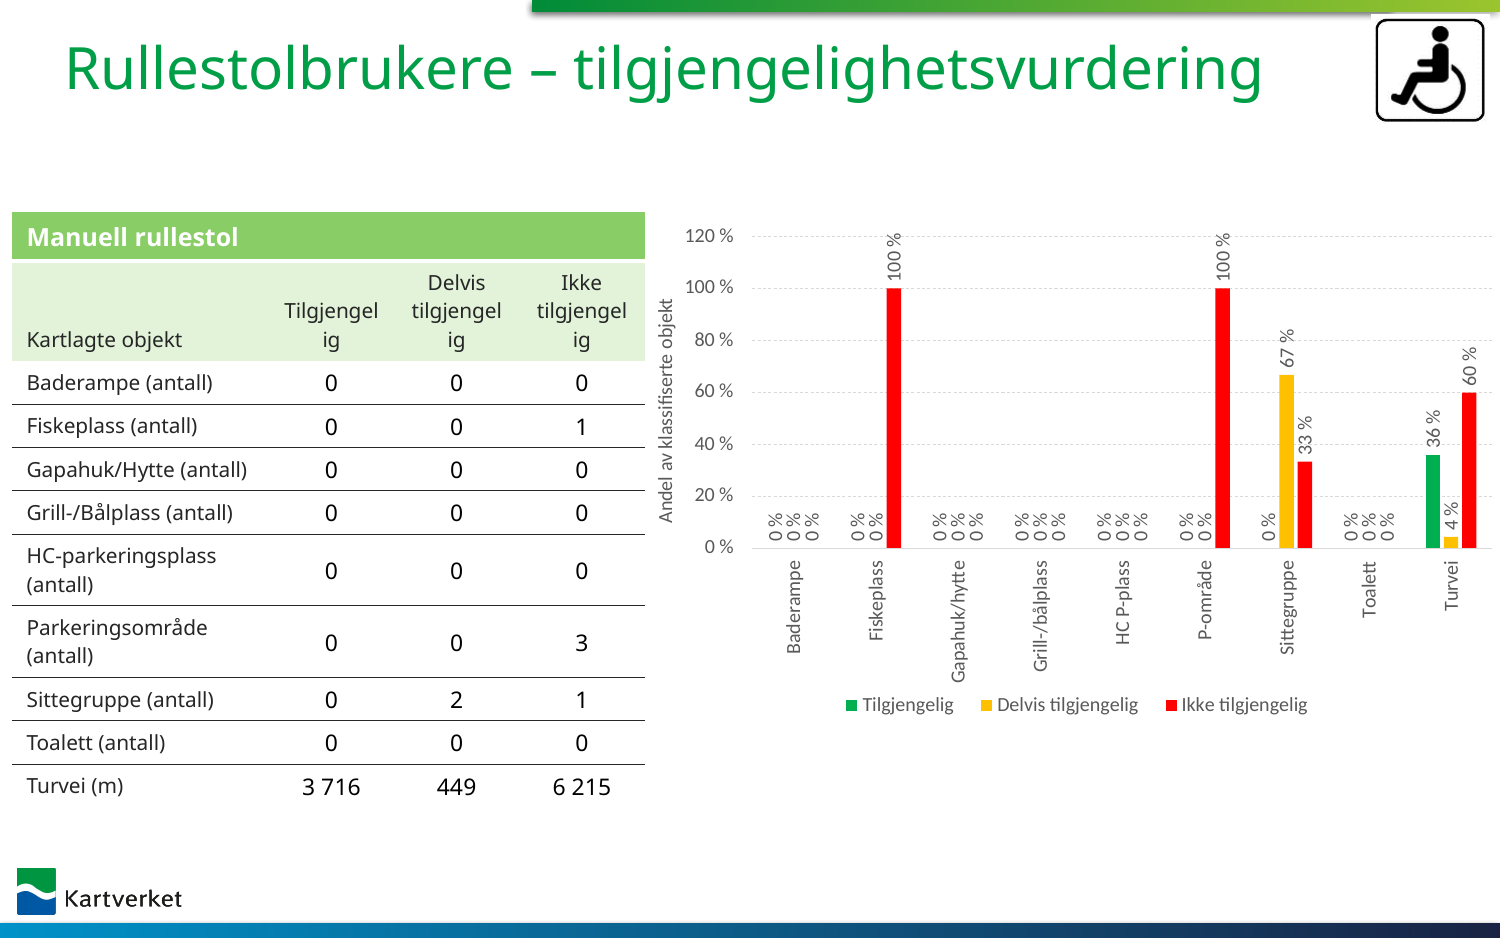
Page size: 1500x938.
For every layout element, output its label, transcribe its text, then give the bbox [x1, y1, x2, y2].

table_cell Fiskeplass (antall) [12, 405, 269, 447]
picture [1371, 13, 1491, 127]
table_cell Kartlagte objekt [12, 263, 269, 361]
table_cell 0 [394, 361, 519, 404]
table_header Manuell rullestol [12, 212, 645, 259]
table_cell Ikke tilgjengelig [519, 263, 638, 361]
table_cell Turvei (m) [12, 765, 269, 807]
table_cell HC-parkeringsplass (antall) [12, 535, 269, 605]
table_cell 0 [269, 678, 394, 720]
table_cell 0 [269, 491, 394, 534]
table_cell 3 716 [269, 765, 394, 807]
table_cell 0 [519, 535, 638, 605]
table_cell 0 [269, 606, 394, 677]
table_cell 0 [394, 606, 519, 677]
table_cell 1 [519, 678, 638, 720]
picture [643, 218, 1500, 728]
table_cell 0 [394, 721, 519, 764]
table_cell 0 [394, 448, 519, 490]
table_cell Gapahuk/Hytte (antall) [12, 448, 269, 490]
table_cell 0 [269, 535, 394, 605]
table_cell Delvis tilgjengelig [394, 263, 519, 361]
table_cell 0 [269, 448, 394, 490]
table_cell Sittegruppe (antall) [12, 678, 269, 720]
table_cell Tilgjengelig [269, 263, 394, 361]
table_cell 0 [519, 721, 645, 764]
table_cell 0 [519, 448, 638, 490]
table_cell Baderampe (antall) [12, 361, 269, 404]
table_cell Parkeringsområde (antall) [12, 606, 269, 677]
table_cell Grill-/Bålplass (antall) [12, 491, 269, 534]
table_cell 449 [394, 765, 519, 807]
table_cell 0 [269, 721, 394, 764]
table_cell 2 [394, 678, 519, 720]
text_box Rullestolbrukere – tilgjengelighetsvurdering [49, 12, 1372, 109]
table_cell 0 [269, 405, 394, 447]
table_cell 0 [269, 361, 394, 404]
table_cell 0 [519, 491, 638, 534]
table_cell 0 [519, 361, 638, 404]
table_cell Toalett (antall) [12, 721, 269, 764]
table_cell 0 [394, 405, 519, 447]
table_cell 1 [519, 405, 638, 447]
table_cell 0 [394, 535, 519, 605]
table_cell 6 215 [519, 765, 645, 807]
table_cell 0 [394, 491, 519, 534]
table_cell 3 [519, 606, 638, 677]
